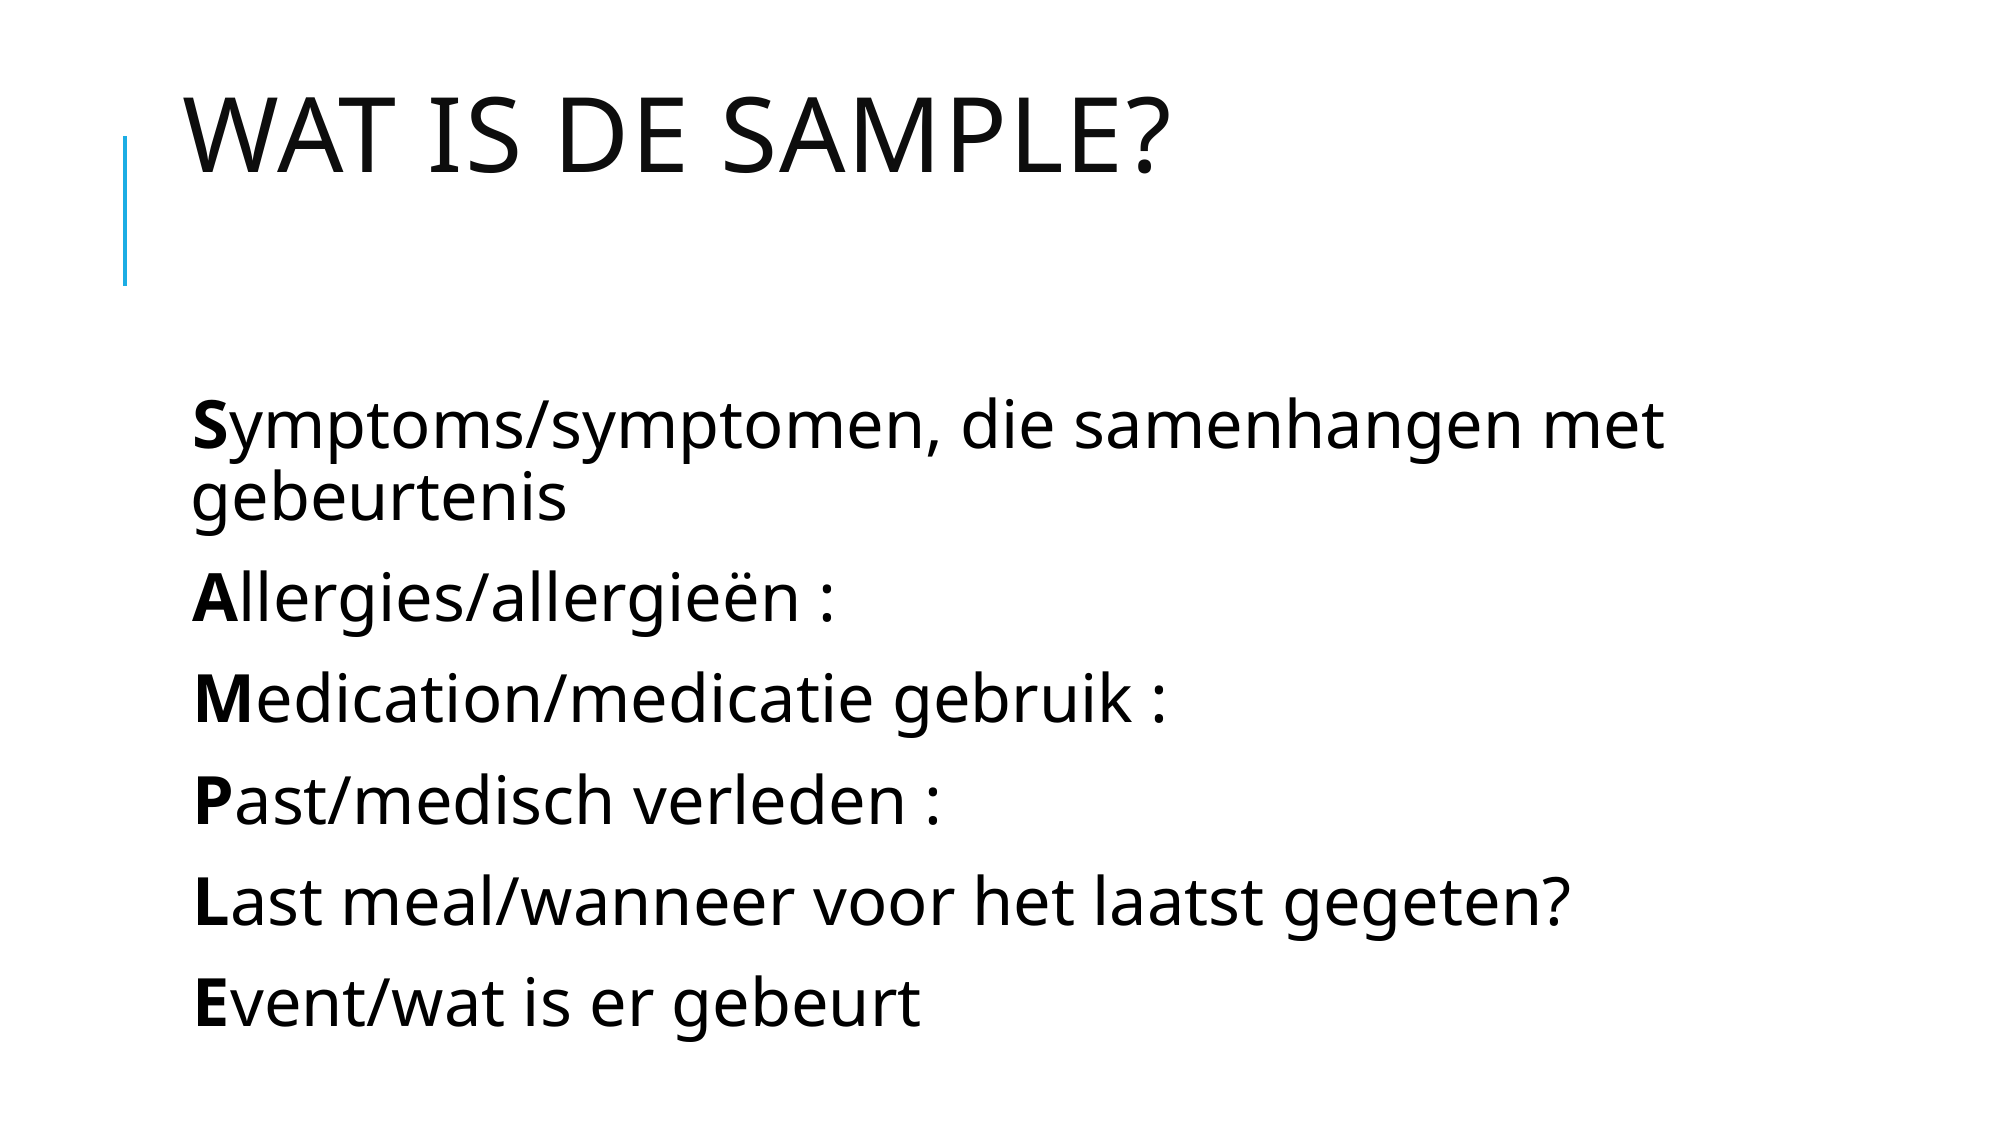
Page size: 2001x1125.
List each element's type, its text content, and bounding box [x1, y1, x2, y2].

title Wat is de SAMPLE? [168, 19, 1957, 266]
list Symptoms/symptomen, die samenhangen met gebeurtenis Allergies/allergieën : Medication/medicatie gebruik : Past/medisch verleden : Last meal/wanneer voor het laatst gegeten? Event/wat is er gebeurt [168, 383, 1889, 1077]
